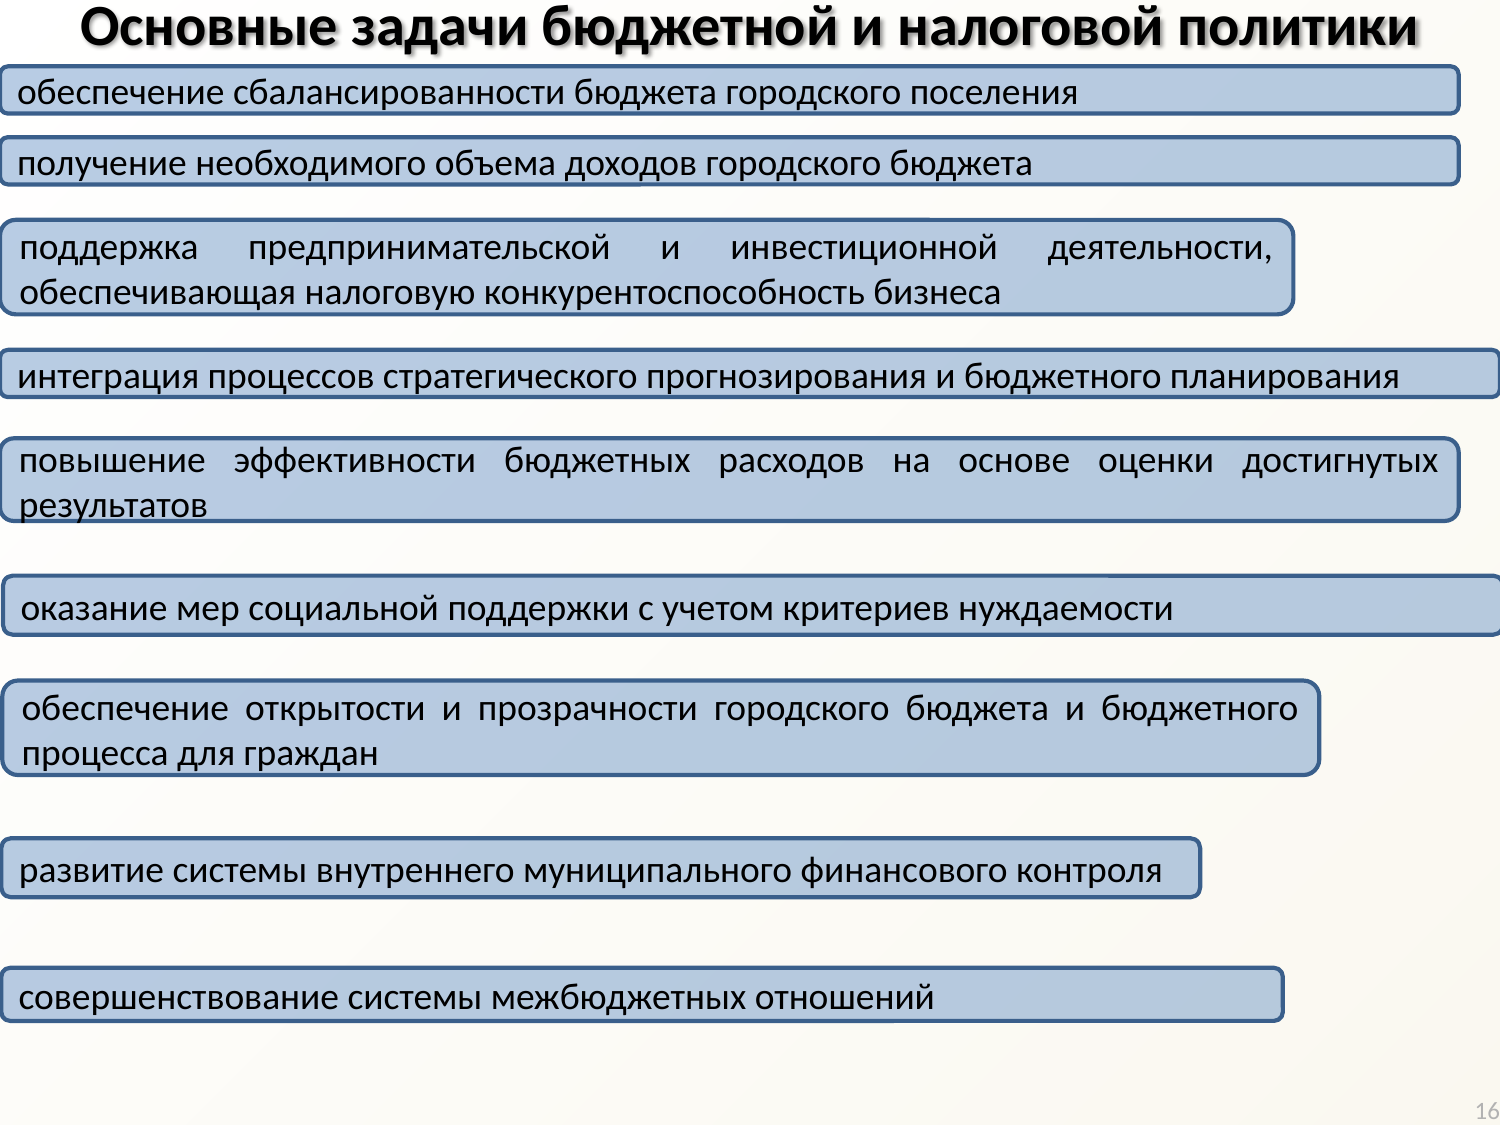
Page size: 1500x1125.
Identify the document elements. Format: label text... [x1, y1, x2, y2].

text_box Основные задачи бюджетной и налоговой политики [0, 0, 1500, 154]
text_box интеграция процессов стратегического прогнозирования и бюджетного планирования [0, 347, 1500, 400]
text_box поддержка предпринимательской и инвестиционной деятельности, обеспечивающая налоговую конкурентоспособность бизнеса [0, 217, 1296, 317]
text_box совершенствование системы межбюджетных отношений [0, 965, 1285, 1024]
text_box повышение эффективности бюджетных расходов на основе оценки достигнутых результатов [0, 436, 1461, 524]
text_box обеспечение открытости и прозрачности городского бюджета и бюджетного процесса для граждан [0, 678, 1322, 778]
text_box получение необходимого объема доходов городского бюджета [0, 135, 1461, 187]
slide_number 16 [1149, 1094, 1500, 1125]
text_box развитие системы внутреннего муниципального финансового контроля [0, 836, 1203, 900]
text_box оказание мер социальной поддержки с учетом критериев нуждаемости [0, 573, 1500, 637]
text_box обеспечение сбалансированности бюджета городского поселения [0, 64, 1461, 116]
